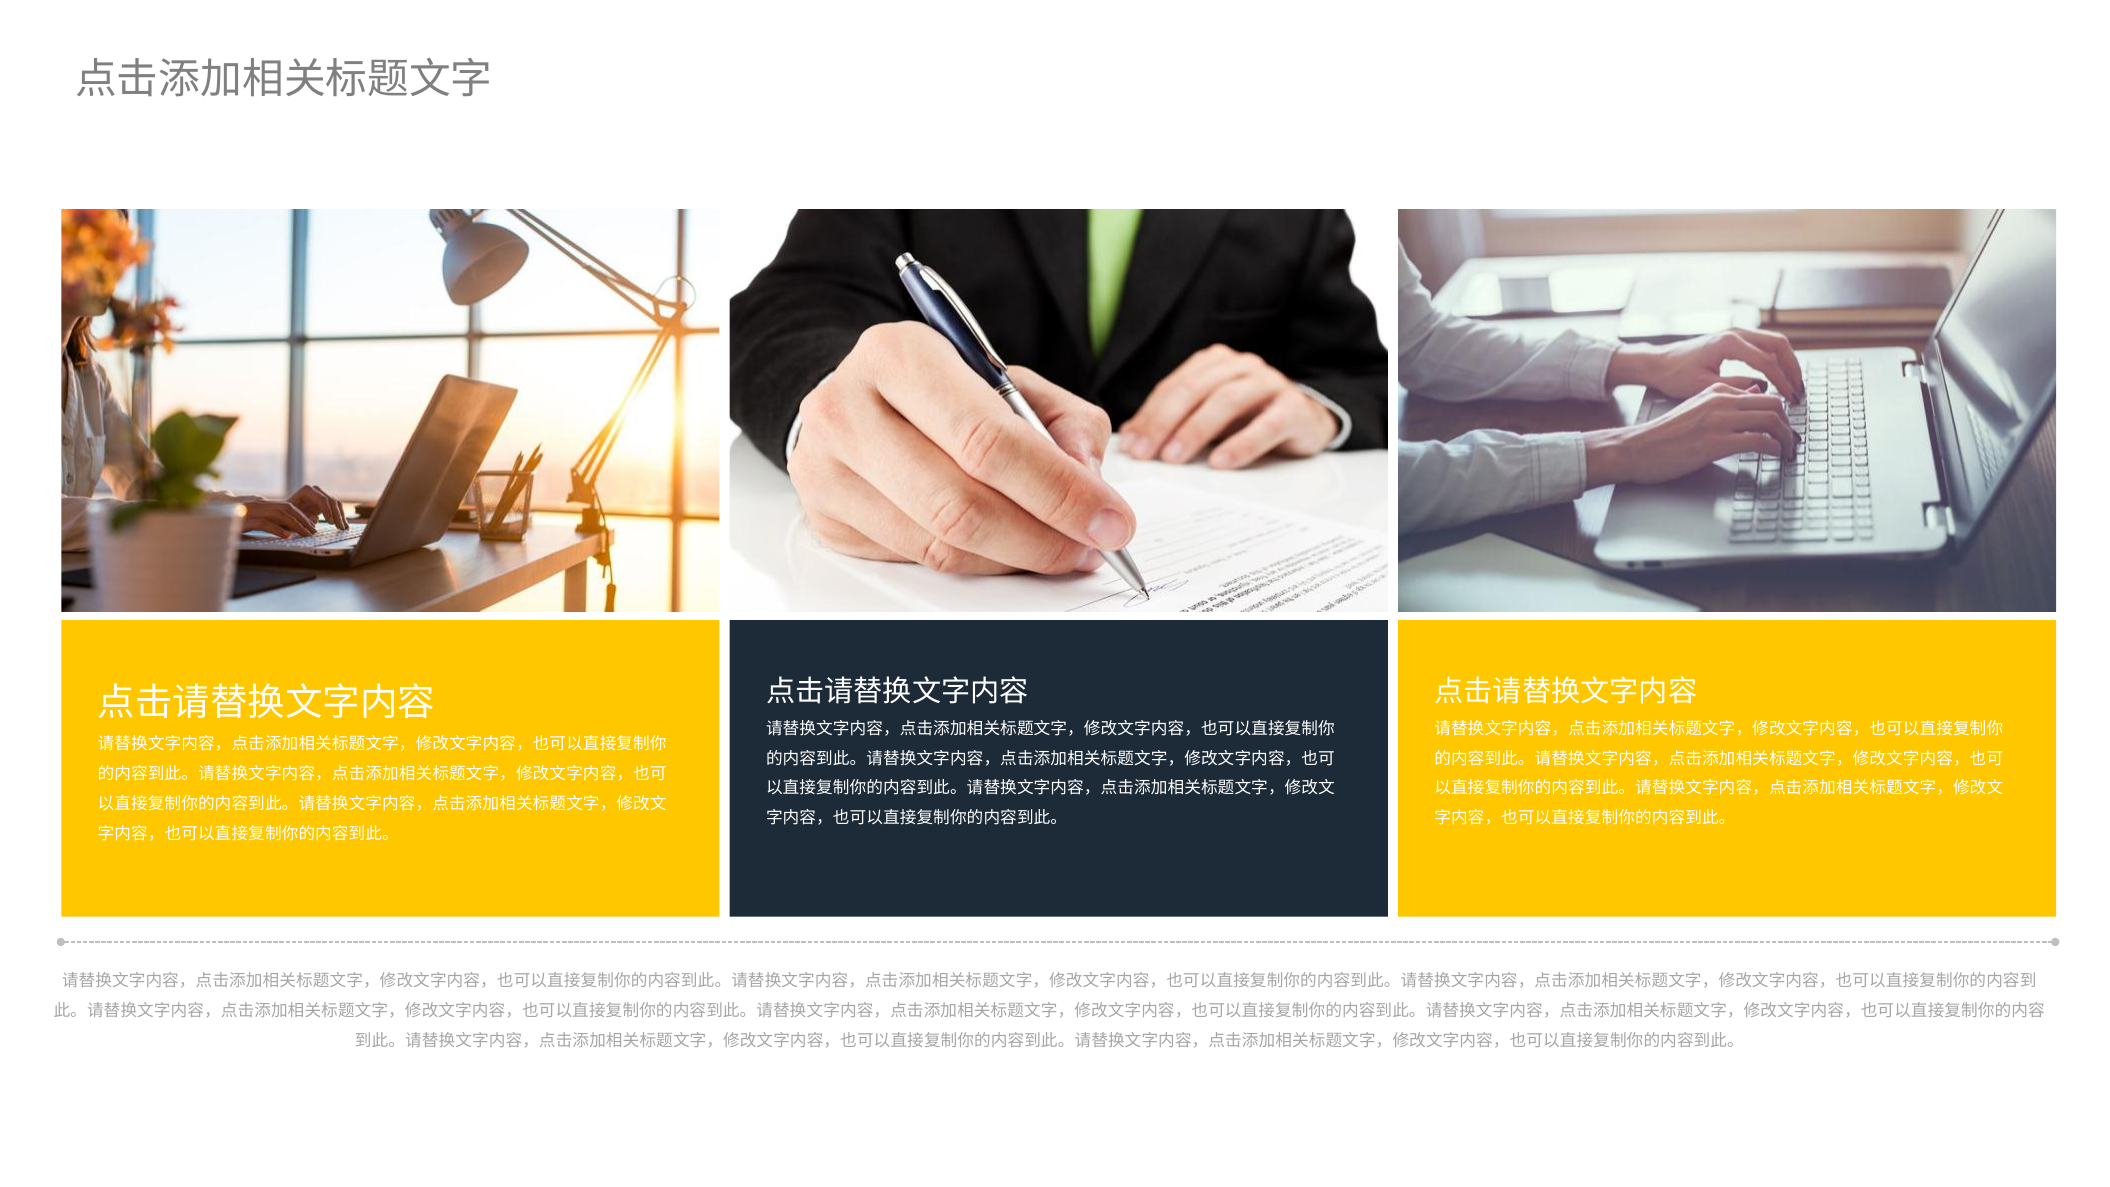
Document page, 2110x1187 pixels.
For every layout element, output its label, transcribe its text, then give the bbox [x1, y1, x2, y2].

text_box 点击请替换文字内容 请替换文字内容，点击添加相关标题文字，修改文字内容，也可以直接复制你的内容到此。请替换文字内容，点击添加相关标题文字，修改文字内容，也可以直接复制你的内容到此。请替换文字内容，点击添加相关标题文字，修改文字内容，也可以直接复制你的内容到此。 [82, 647, 698, 850]
text_box [1397, 619, 2057, 918]
text_box 点击请替换文字内容 请替换文字内容，点击添加相关标题文字，修改文字内容，也可以直接复制你的内容到此。请替换文字内容，点击添加相关标题文字，修改文字内容，也可以直接复制你的内容到此。请替换文字内容，点击添加相关标题文字，修改文字内容，也可以直接复制你的内容到此。 [751, 647, 1366, 835]
text_box 请替换文字内容，点击添加相关标题文字，修改文字内容，也可以直接复制你的内容到此。请替换文字内容，点击添加相关标题文字，修改文字内容，也可以直接复制你的内容到此。请替换文字内容，点击添加相关标题文字，修改文字内容，也可以直接复制你的内容到此。请替换文字内容，点击添加相关标题文字，修改文字内容，也可以直接复制你的内容到此。请替换文字内容，点击添加相关标题文字，修改文字内容，也可以直接复制你的内容到此。请替换文字内容，点击添加相关标题文字，修改文字内容，也可以直接复制你的内容到此。请替换文字内容，点击添加相关标题文字，修改文字内容，也可以直接复制你的内容到此。请替换文字内容，点击添加相关标题文字，修改文字内容，也可以直接复制你的内容到此。 [36, 952, 2076, 1057]
text_box [60, 619, 721, 918]
text_box [1397, 209, 2057, 613]
text_box [729, 619, 1389, 918]
text_box 点击添加相关标题文字 [59, 44, 563, 107]
text_box 点击请替换文字内容 请替换文字内容，点击添加相关标题文字，修改文字内容，也可以直接复制你的内容到此。请替换文字内容，点击添加相关标题文字，修改文字内容，也可以直接复制你的内容到此。请替换文字内容，点击添加相关标题文字，修改文字内容，也可以直接复制你的内容到此。 [1419, 647, 2034, 835]
text_box [729, 209, 1389, 613]
text_box [60, 209, 721, 613]
